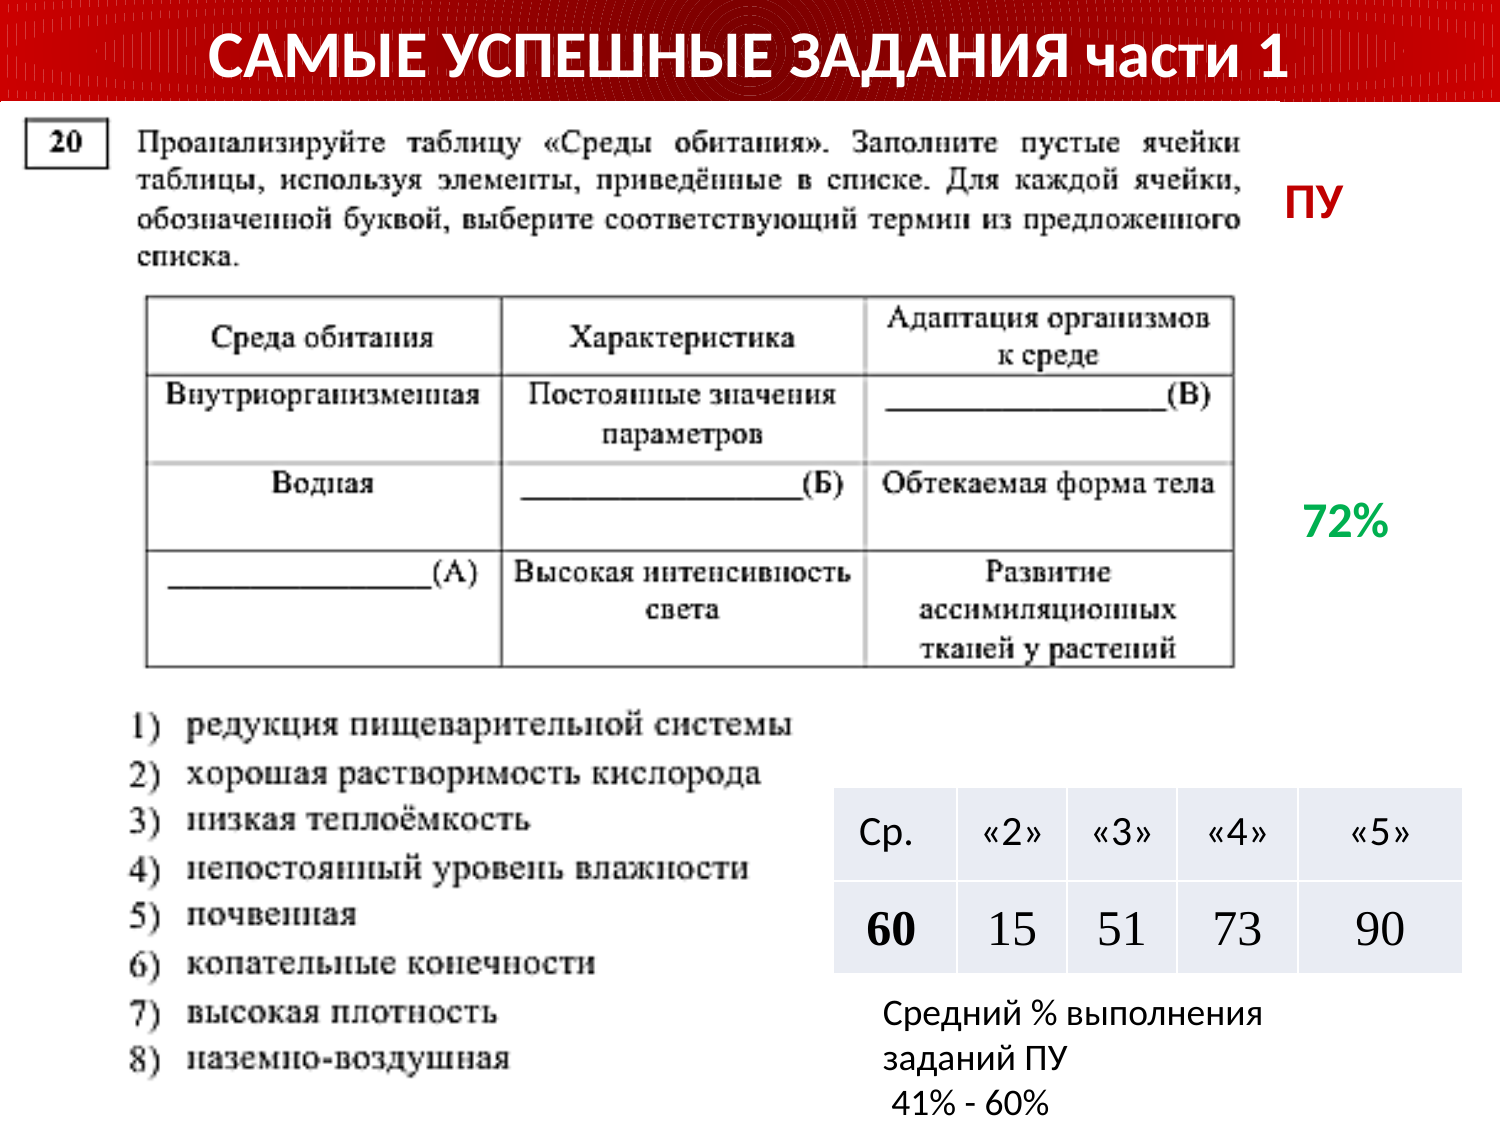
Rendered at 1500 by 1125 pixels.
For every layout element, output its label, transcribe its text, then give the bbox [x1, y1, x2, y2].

table_cell 15 [958, 882, 1066, 973]
text_box 72% [1287, 479, 1500, 555]
title САМЫЕ УСПЕШНЫЕ ЗАДАНИЯ части 1 [0, 0, 1500, 102]
table_header «5» [1299, 788, 1462, 880]
table_header «2» [958, 788, 1066, 880]
table_cell 90 [1299, 882, 1462, 973]
table_cell 73 [1178, 882, 1297, 973]
table_header «3» [1068, 788, 1176, 880]
table_header «4» [1178, 788, 1297, 880]
picture [1, 101, 1280, 1088]
table_cell 51 [1068, 882, 1176, 973]
table_header Ср. [838, 788, 956, 880]
text_box Средний % выполнения заданий ПУ 41% - 60% [868, 980, 1400, 1125]
text_box ПУ [1284, 160, 1459, 236]
table_cell 60 [838, 882, 956, 973]
